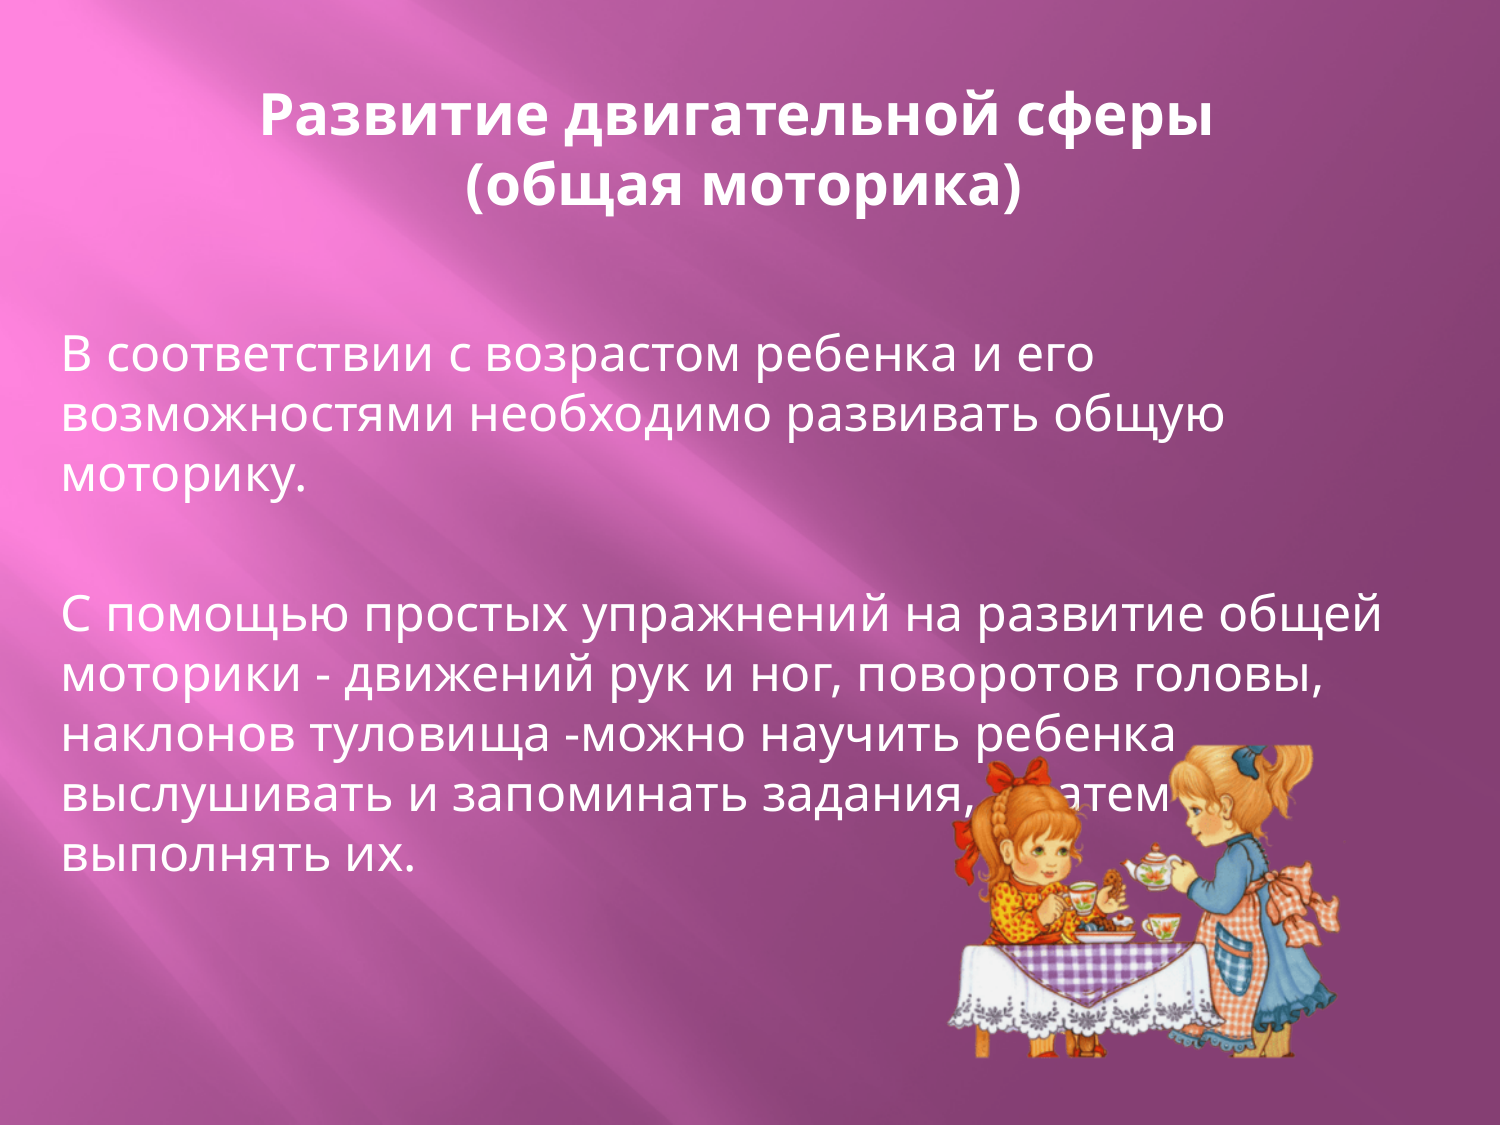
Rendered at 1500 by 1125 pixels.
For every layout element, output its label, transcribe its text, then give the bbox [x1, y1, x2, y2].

list В соответствии с возрастом ребенка и его возможностями необходимо развивать общую моторику. С помощью простых упражнений на развитие общей моторики - движений рук и ног, поворотов головы, наклонов туловища -можно научить ребенка выслушивать и запоминать задания, а затем и выполнять их. [53, 244, 1471, 1094]
title Развитие двигательной сферы (общая моторика) [29, 201, 1459, 288]
picture [918, 743, 1353, 1059]
